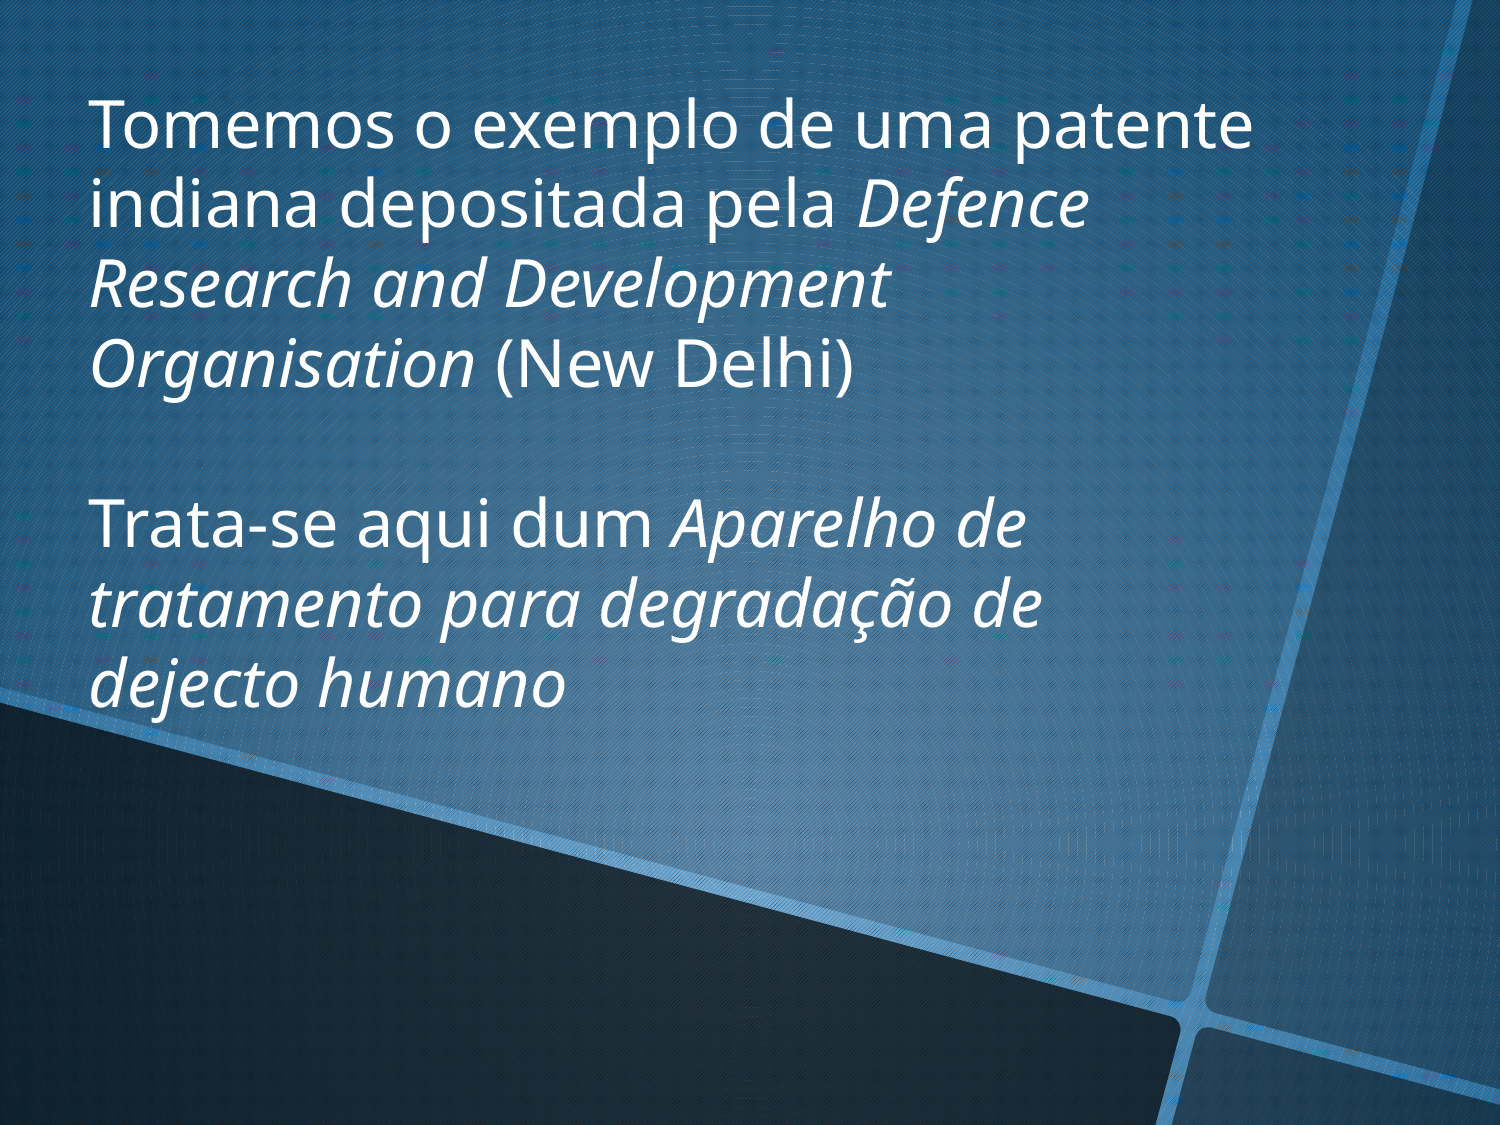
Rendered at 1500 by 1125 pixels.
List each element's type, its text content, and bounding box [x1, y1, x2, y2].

text_box Tomemos o exemplo de uma patente indiana depositada pela Defence Research and Development Organisation (New Delhi) Trata-se aqui dum Aparelho de tratamento para degradação de dejecto humano [73, 73, 1273, 729]
